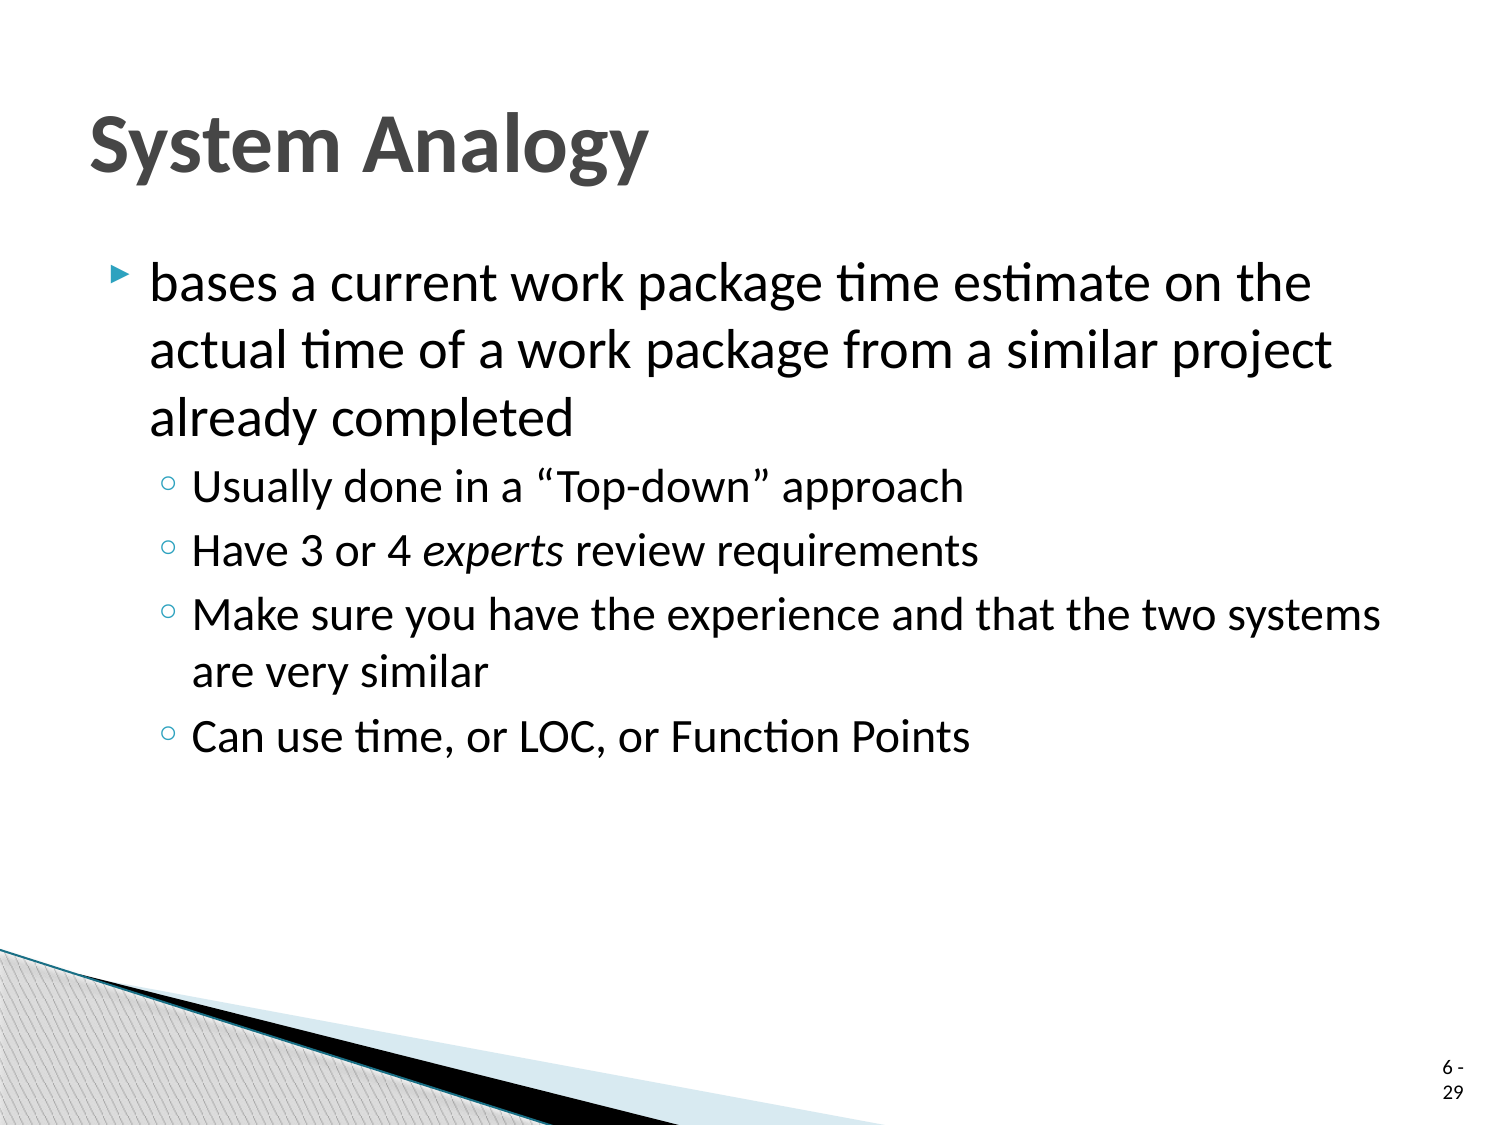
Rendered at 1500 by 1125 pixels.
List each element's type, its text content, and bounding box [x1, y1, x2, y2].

title System Analogy [75, 45, 1425, 233]
list bases a current work package time estimate on the actual time of a work package from a similar project already completed Usually done in a “Top-down” approach Have 3 or 4 experts review requirements Make sure you have the experience and that the two systems are very similar Can use time, or LOC, or Function Points [75, 237, 1425, 1013]
slide_number 6 - 29 [1418, 1051, 1479, 1112]
